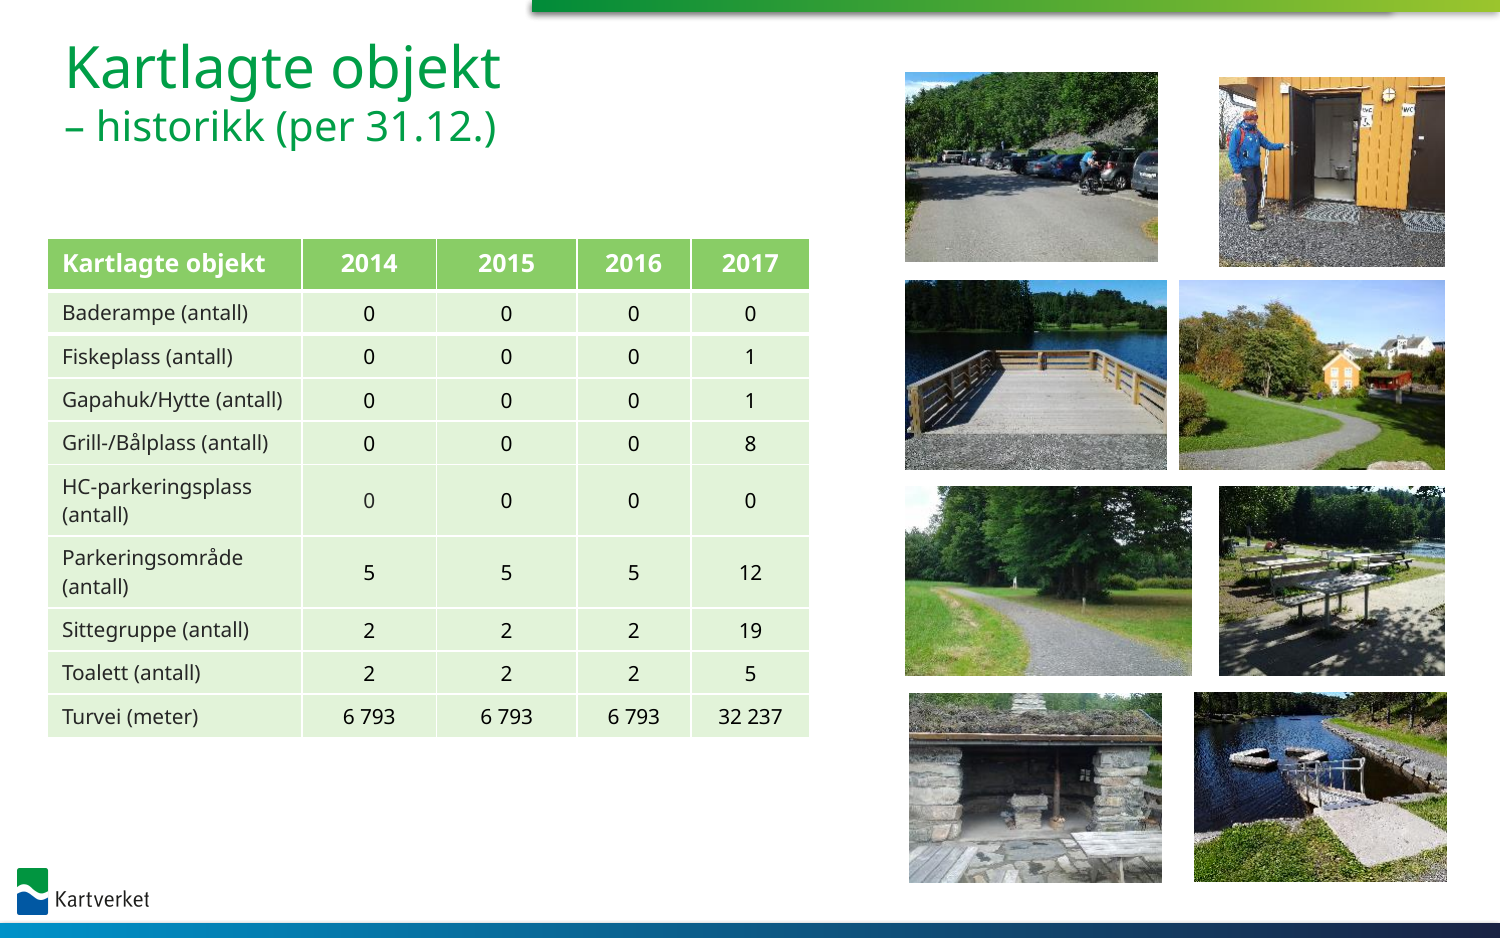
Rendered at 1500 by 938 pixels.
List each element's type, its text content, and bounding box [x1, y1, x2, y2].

table_cell 5 [437, 537, 576, 607]
table_cell 2 [578, 652, 690, 693]
picture [905, 280, 1167, 470]
table_cell 1 [692, 336, 809, 377]
table_header 2015 [437, 239, 576, 289]
table_cell 6 793 [437, 695, 576, 737]
picture [905, 72, 1158, 262]
table_cell 0 [303, 465, 436, 535]
table_cell 0 [692, 465, 809, 535]
table_cell 5 [578, 537, 690, 607]
table_cell Baderampe (antall) [48, 293, 301, 332]
table_cell 0 [437, 293, 576, 332]
table_cell 2 [437, 609, 576, 650]
table_header 2014 [303, 239, 436, 289]
table_cell Grill-/Bålplass (antall) [48, 422, 301, 464]
table_cell 2 [303, 652, 436, 693]
table_cell 2 [303, 609, 436, 650]
table_cell 32 237 [692, 695, 809, 737]
table_cell Gapahuk/Hytte (antall) [48, 379, 301, 420]
table_cell 0 [437, 465, 576, 535]
table_cell 0 [437, 379, 576, 420]
table_header 2017 [692, 239, 809, 289]
table_cell 2 [437, 652, 576, 693]
table_cell Sittegruppe (antall) [48, 609, 301, 650]
table_cell HC-parkeringsplass (antall) [48, 465, 301, 535]
table_cell 0 [578, 465, 690, 535]
text_box Kartlagte objekt – historikk (per 31.12.) [49, 14, 1431, 158]
table_cell 8 [692, 422, 809, 464]
picture [909, 693, 1163, 884]
table_cell 1 [692, 379, 809, 420]
table_cell 19 [692, 609, 809, 650]
picture [1219, 77, 1445, 267]
table_header Kartlagte objekt [48, 239, 301, 289]
table_cell 2 [578, 609, 690, 650]
table_cell Parkeringsområde (antall) [48, 537, 301, 607]
table_cell 0 [578, 336, 690, 377]
table_cell 0 [578, 293, 690, 332]
table_cell 0 [303, 379, 436, 420]
table_cell 0 [578, 422, 690, 464]
table_cell 0 [437, 422, 576, 464]
table_cell 0 [578, 379, 690, 420]
table_cell Fiskeplass (antall) [48, 336, 301, 377]
table_cell 0 [303, 422, 436, 464]
table_cell 12 [692, 537, 809, 607]
picture [1194, 692, 1448, 882]
table_cell 6 793 [578, 695, 690, 737]
table_cell 6 793 [303, 695, 436, 737]
picture [1219, 486, 1445, 676]
table_cell 0 [437, 336, 576, 377]
table_header 2016 [578, 239, 690, 289]
table_cell 5 [692, 652, 809, 693]
table_cell 5 [303, 537, 436, 607]
picture [905, 486, 1193, 676]
table_cell 0 [303, 293, 436, 332]
table_cell 0 [303, 336, 436, 377]
table_cell Toalett (antall) [48, 652, 301, 693]
table_cell 0 [692, 293, 809, 332]
table_cell Turvei (meter) [48, 695, 301, 737]
picture [1179, 280, 1445, 470]
